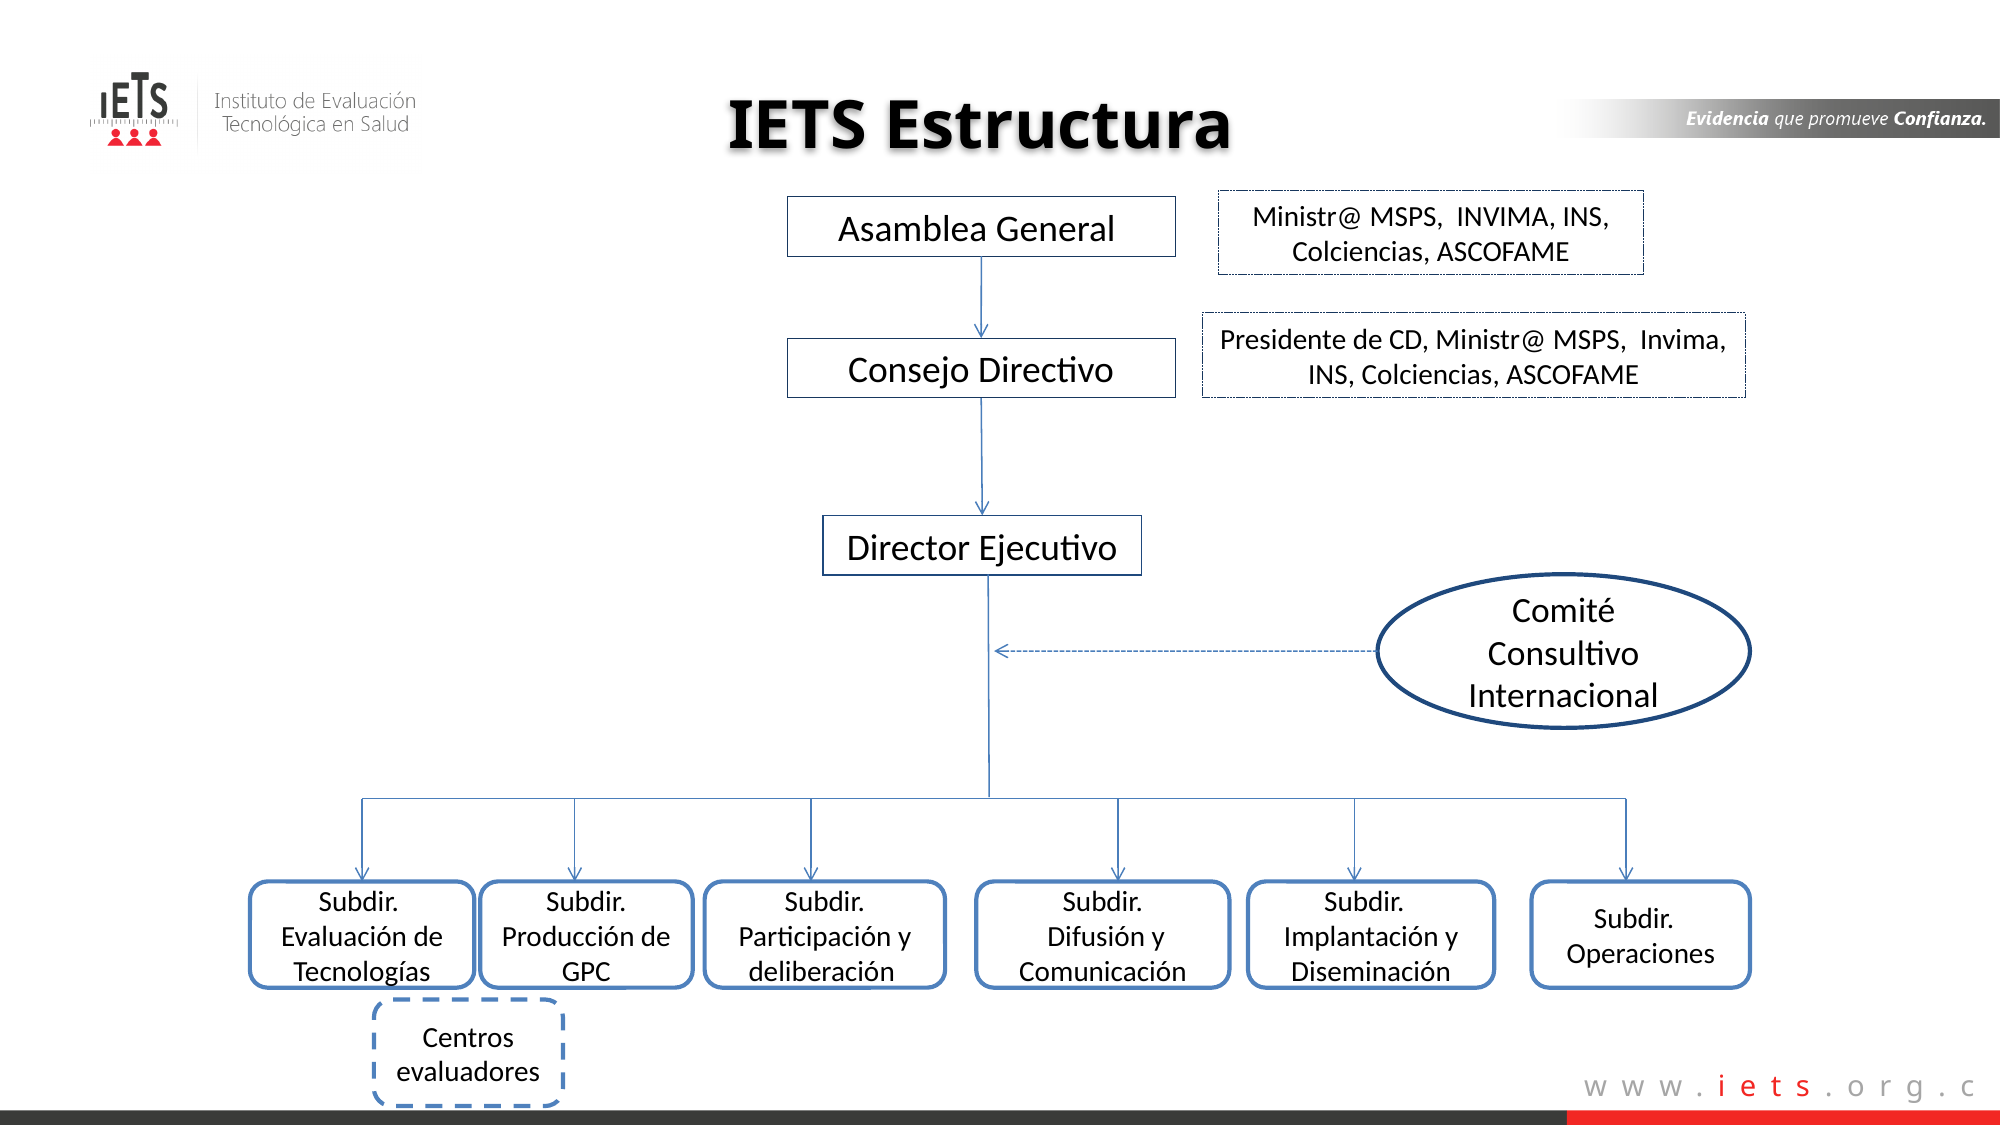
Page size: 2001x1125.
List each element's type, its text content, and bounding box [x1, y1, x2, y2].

text_box Ministr@ MSPS, INVIMA, INS, Colciencias, ASCOFAME [1218, 190, 1644, 275]
title IETS Estructura [305, 0, 1657, 148]
text_box Subdir. Participación y deliberación [702, 879, 948, 990]
text_box Asamblea General [787, 196, 1176, 257]
picture [1657, 99, 2000, 138]
text_box Subdir. Operaciones [1529, 879, 1753, 990]
text_box Subdir. Implantación y Diseminación [1245, 879, 1497, 990]
text_box Subdir. Difusión y Comunicación [974, 879, 1232, 990]
text_box Presidente de CD, Ministr@ MSPS, Invima, INS, Colciencias, ASCOFAME [1202, 312, 1746, 398]
text_box Centros evaluadores [371, 997, 566, 1109]
text_box Director Ejecutivo [822, 515, 1142, 576]
text_box Subdir. Producción de GPC [478, 879, 695, 990]
text_box Comité Consultivo Internacional [1375, 572, 1753, 730]
text_box Subdir. Evaluación de Tecnologías [247, 879, 477, 990]
picture [90, 54, 422, 174]
text_box Consejo Directivo [787, 338, 1176, 398]
